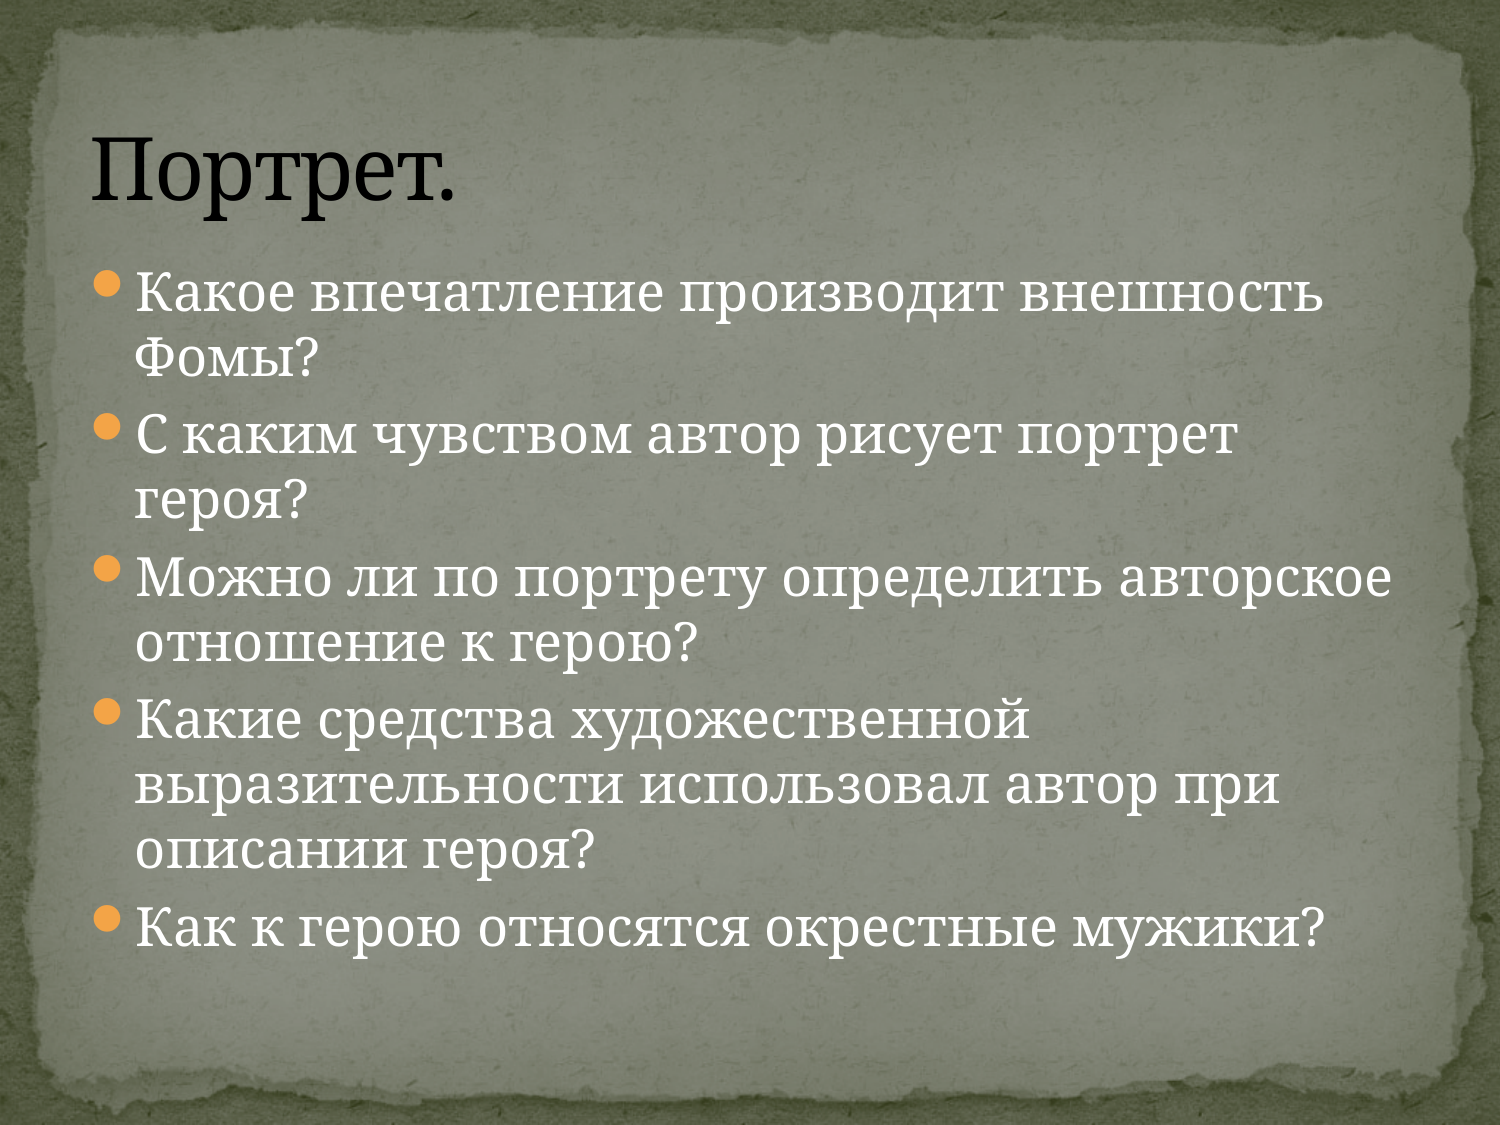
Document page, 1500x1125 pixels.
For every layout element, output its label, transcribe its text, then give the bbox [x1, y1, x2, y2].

title Портрет. [74, 24, 1425, 225]
list Какое впечатление производит внешность Фомы? С каким чувством автор рисует портрет героя? Можно ли по портрету определить авторское отношение к герою? Какие средства художественной выразительности использовал автор при описании героя? Как к герою относятся окрестные мужики? [75, 249, 1425, 1000]
